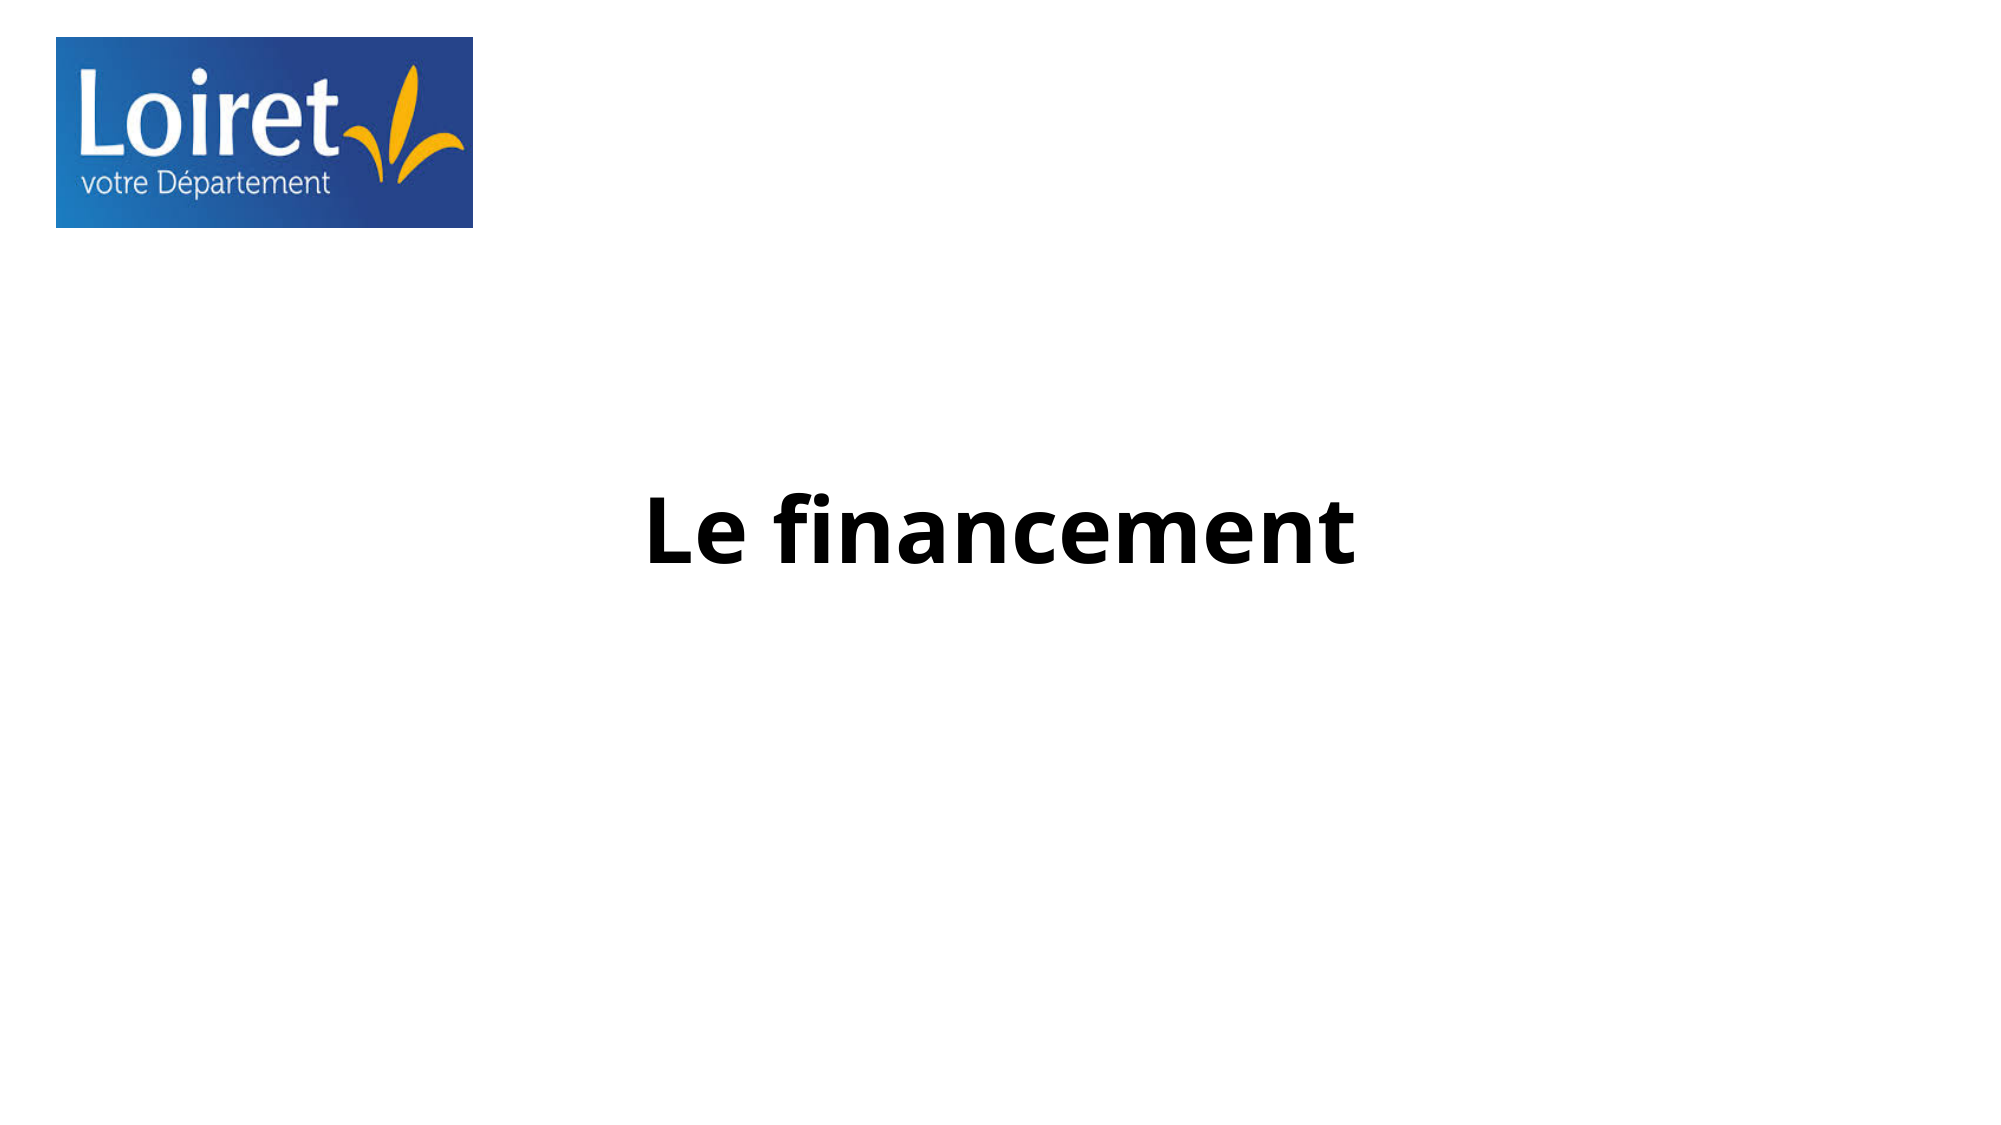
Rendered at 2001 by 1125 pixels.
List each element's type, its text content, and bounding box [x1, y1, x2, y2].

title Le financement [137, 441, 1863, 628]
picture [56, 37, 473, 228]
